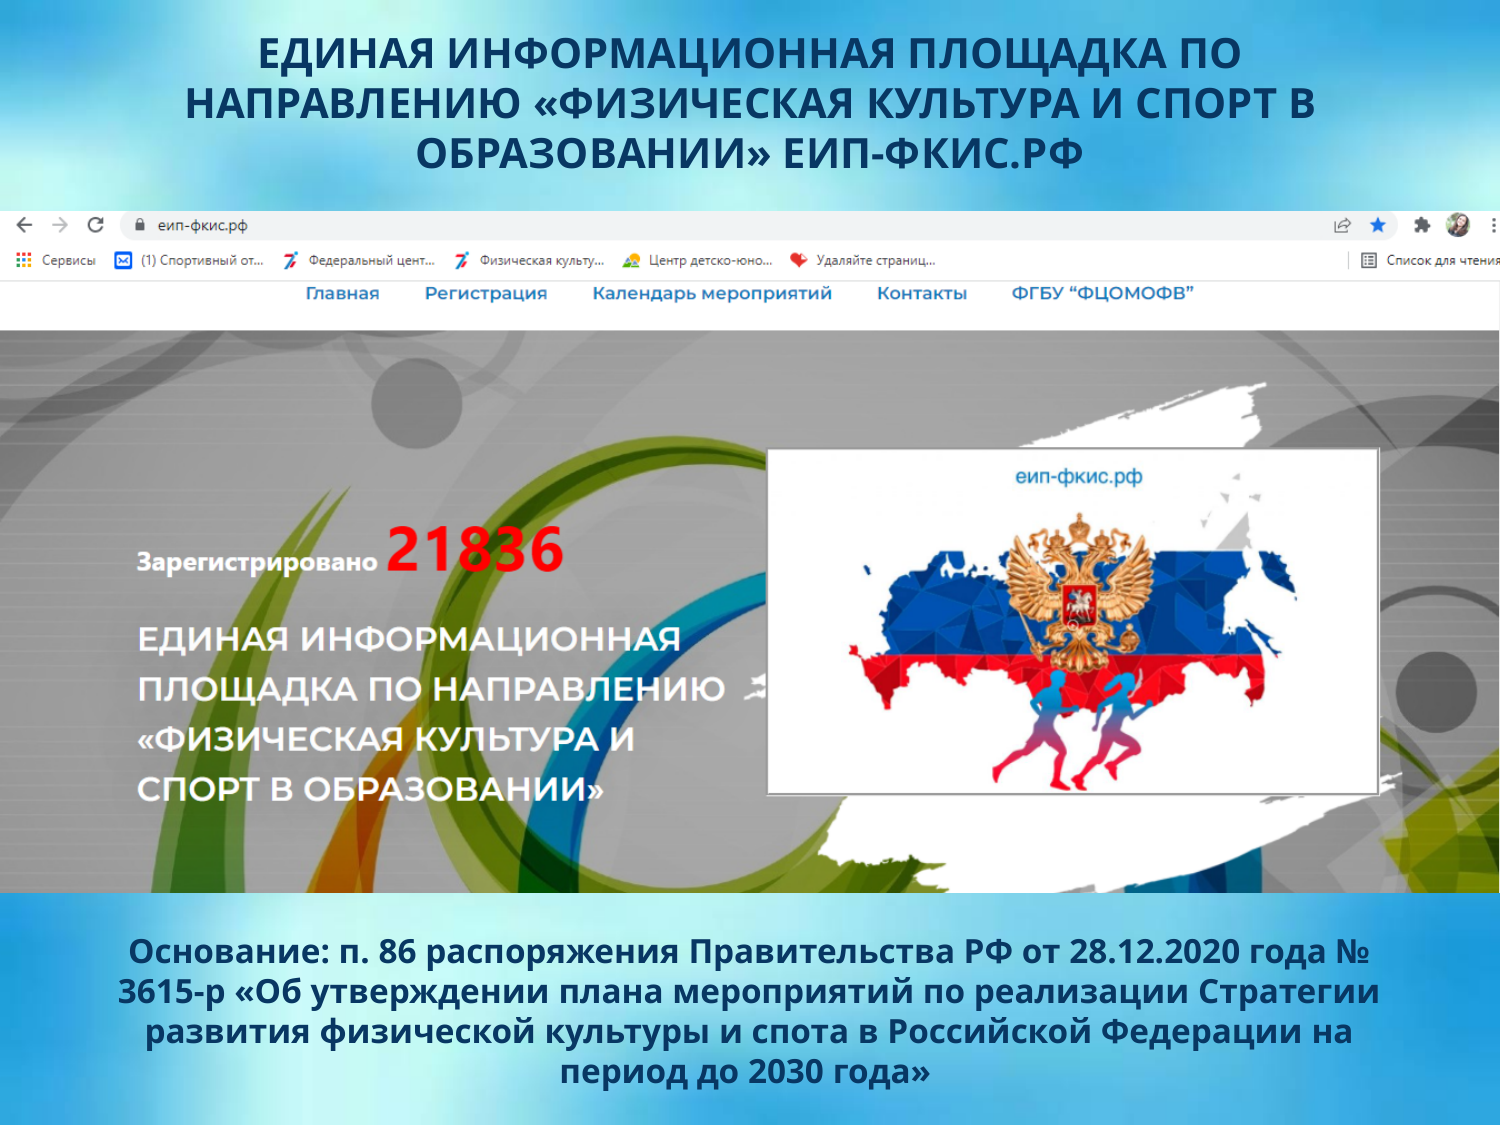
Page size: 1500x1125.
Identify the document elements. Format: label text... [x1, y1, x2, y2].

title ЕДИНАЯ ИНФОРМАЦИОННАЯ ПЛОЩАДКА ПО НАПРАВЛЕНИЮ «ФИЗИЧЕСКАЯ КУЛЬТУРА И СПОРТ В ОБРАЗОВАНИИ» ЕИП-ФКИС.РФ [75, 66, 1425, 138]
text_box Основание: п. 86 распоряжения Правительства РФ от 28.12.2020 года № 3615-р «Об утверждении плана мероприятий по реализации Стратегии развития физической культуры и спота в Российской Федерации на период до 2030 года» [74, 974, 1425, 1046]
picture [0, 0, 1500, 1125]
